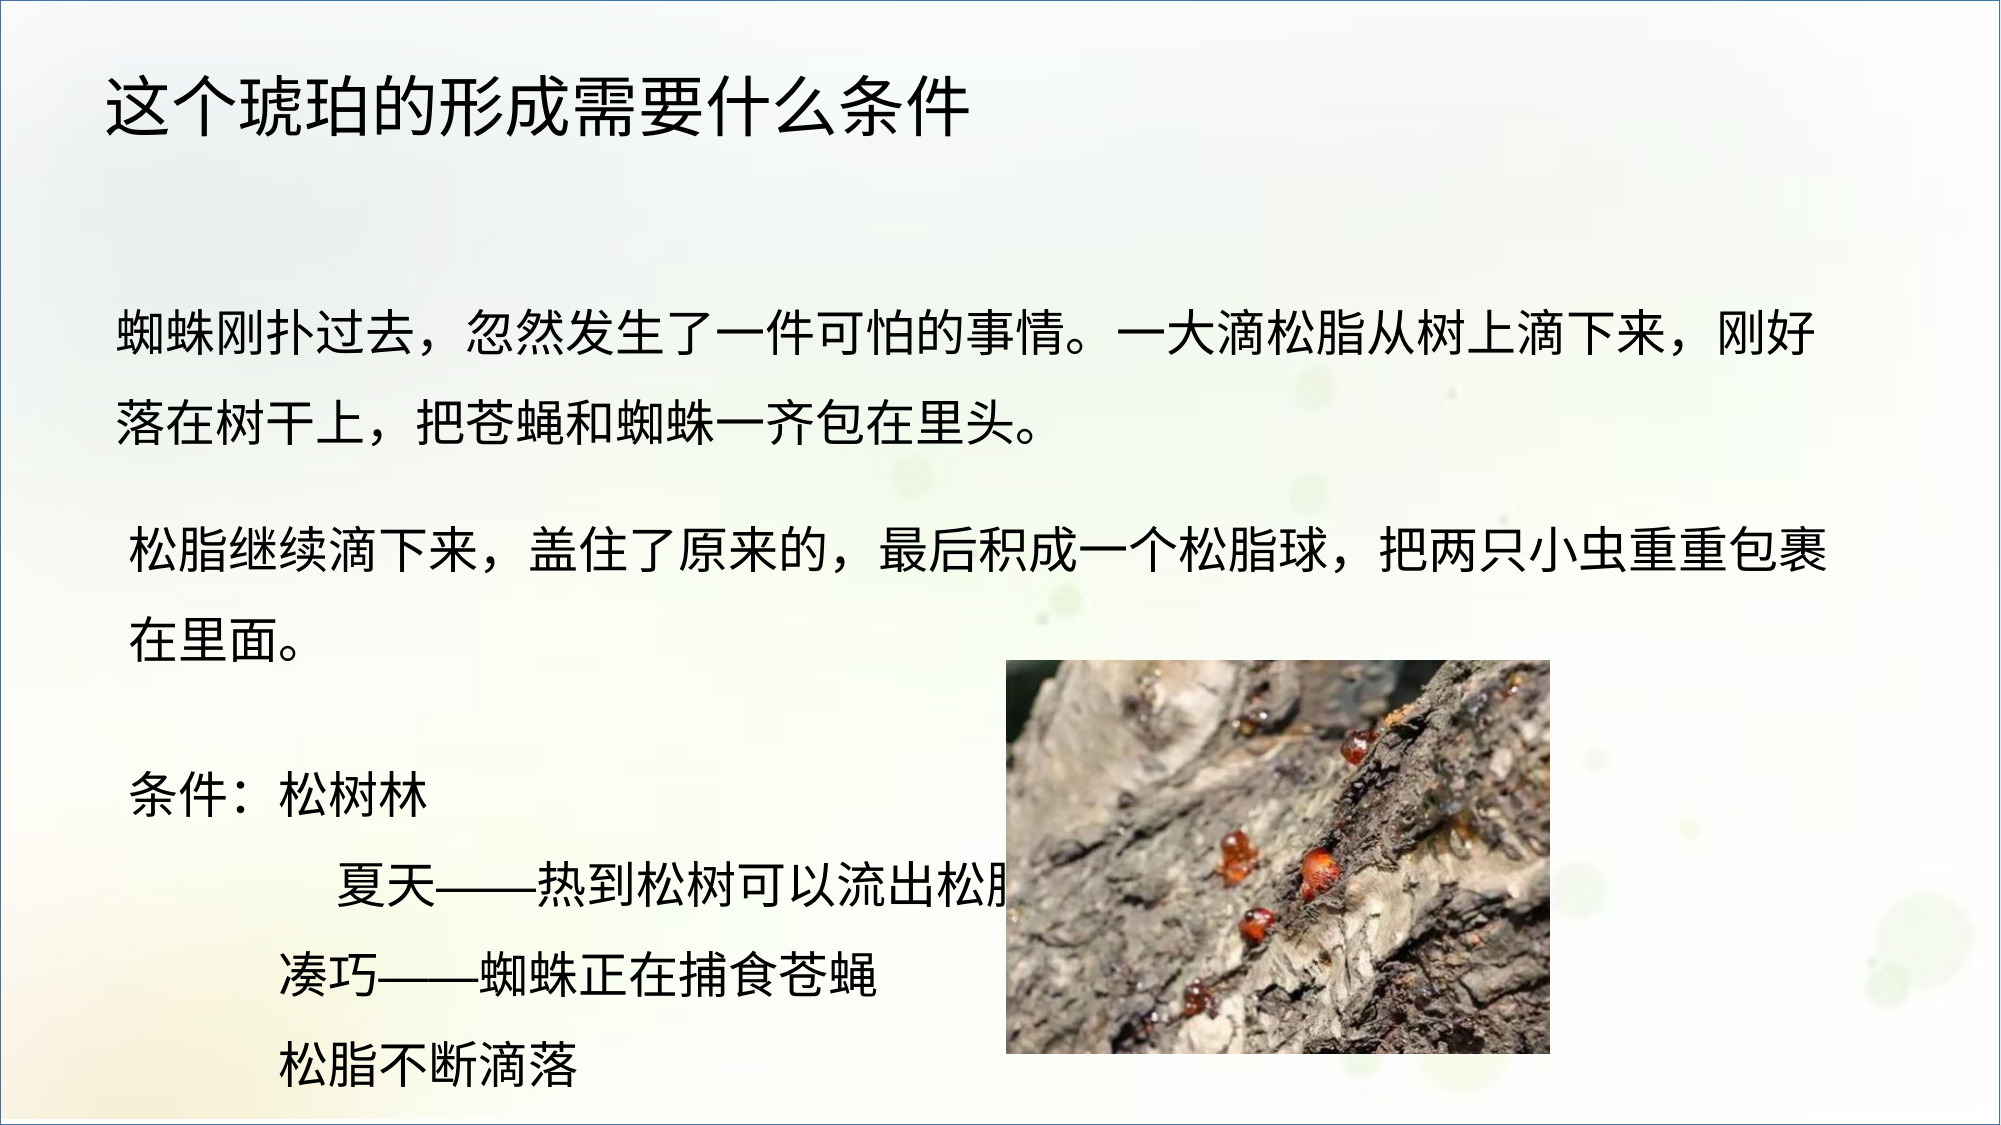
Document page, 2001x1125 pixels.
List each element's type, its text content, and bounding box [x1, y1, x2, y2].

text_box 这个琥珀的形成需要什么条件 [89, 57, 1132, 153]
text_box 条件：松树林 夏天——热到松树可以流出松脂 凑巧——蜘蛛正在捕食苍蝇 松脂不断滴落 [113, 725, 1887, 1125]
text_box 松脂继续滴下来，盖住了原来的，最后积成一个松脂球，把两只小虫重重包裹在里面。 [113, 480, 1887, 676]
text_box 蜘蛛刚扑过去，忽然发生了一件可怕的事情。一大滴松脂从树上滴下来，刚好落在树干上，把苍蝇和蜘蛛一齐包在里头。 [100, 263, 1874, 459]
picture [1006, 660, 1550, 1054]
